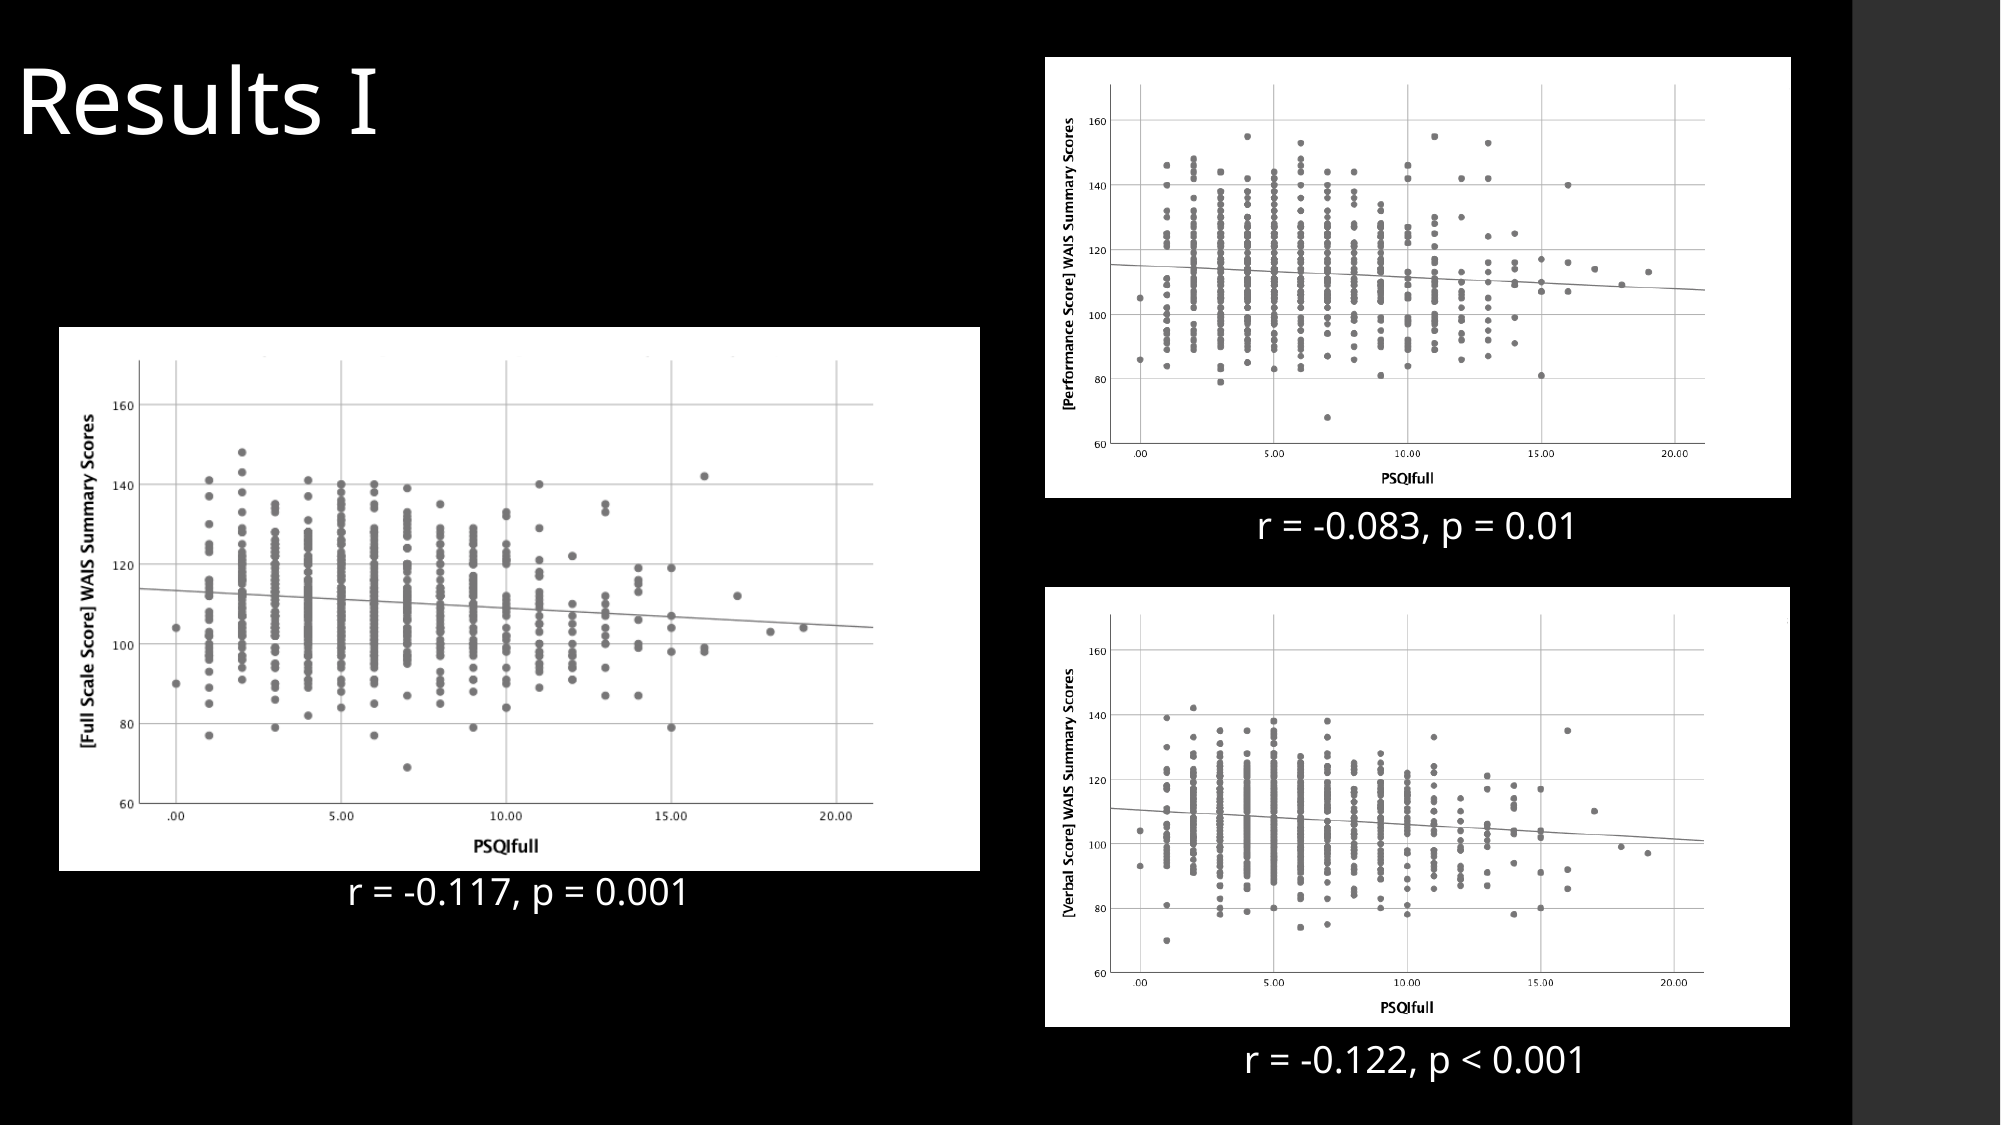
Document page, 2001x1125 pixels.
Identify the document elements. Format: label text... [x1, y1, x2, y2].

title Results I [0, 0, 1590, 214]
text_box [58, 327, 980, 921]
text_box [1045, 586, 1790, 1089]
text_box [1045, 57, 1791, 556]
